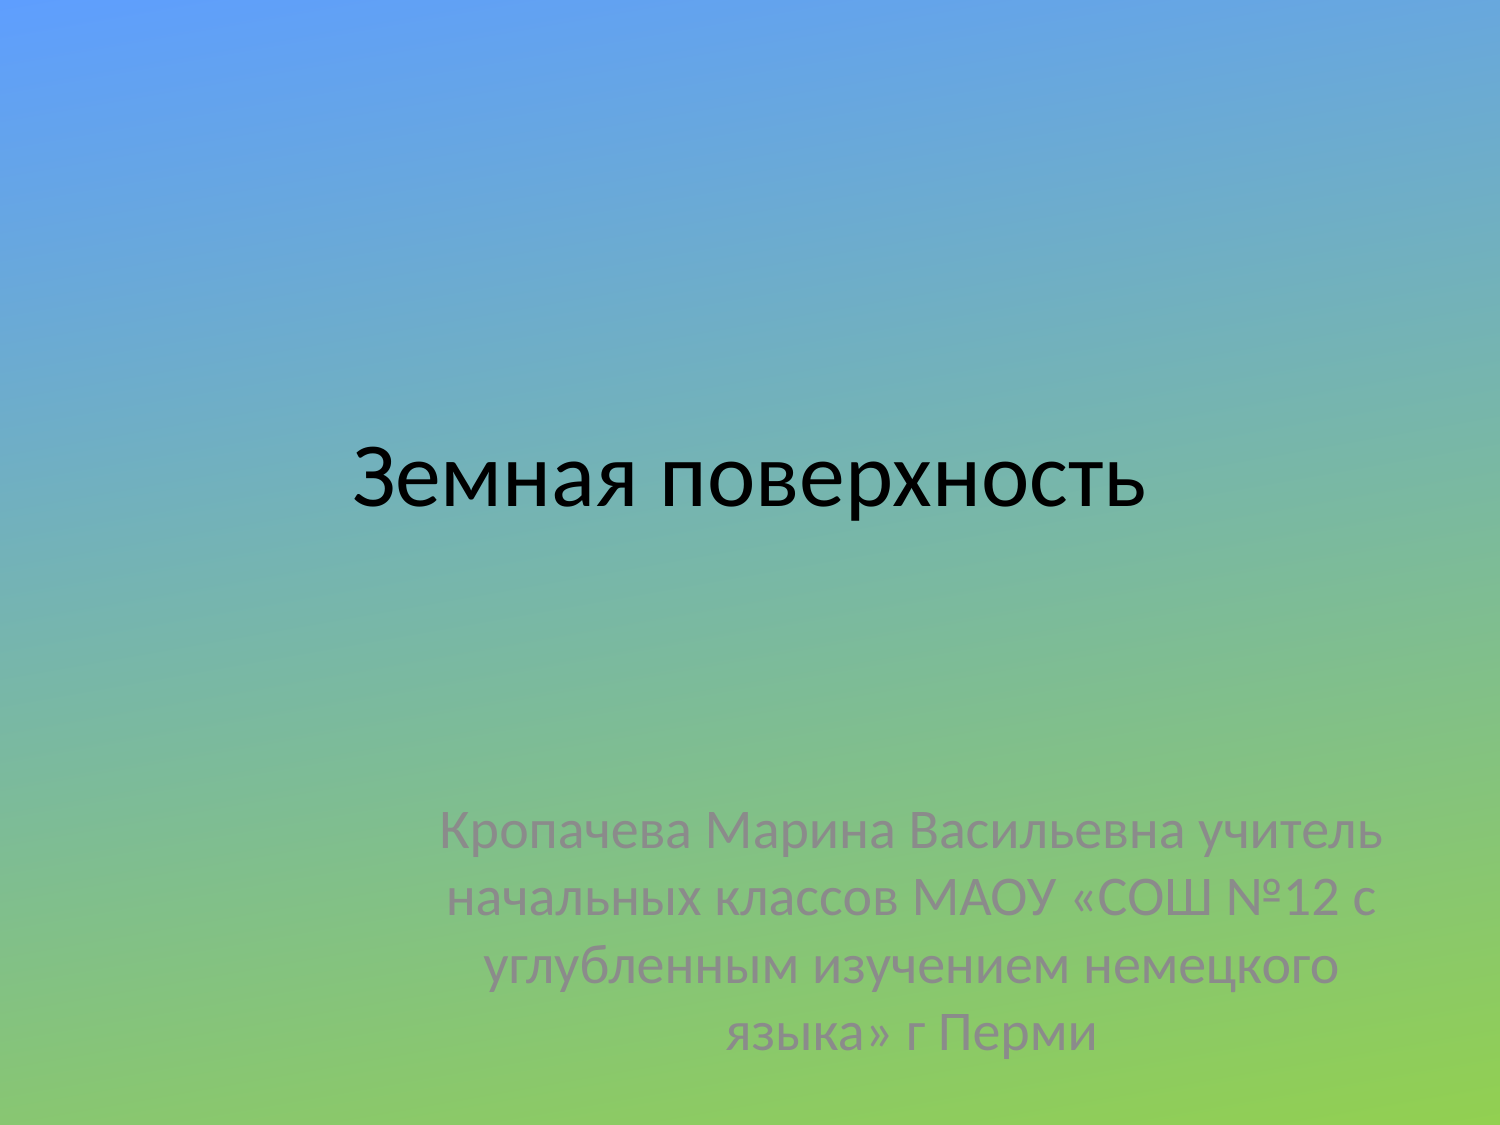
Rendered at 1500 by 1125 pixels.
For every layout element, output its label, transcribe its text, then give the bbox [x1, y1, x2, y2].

title Земная поверхность [112, 349, 1388, 591]
subtitle Кропачева Марина Васильевна учитель начальных классов МАОУ «СОШ №12 с углубленным изучением немецкого языка» г Перми [386, 785, 1437, 1073]
